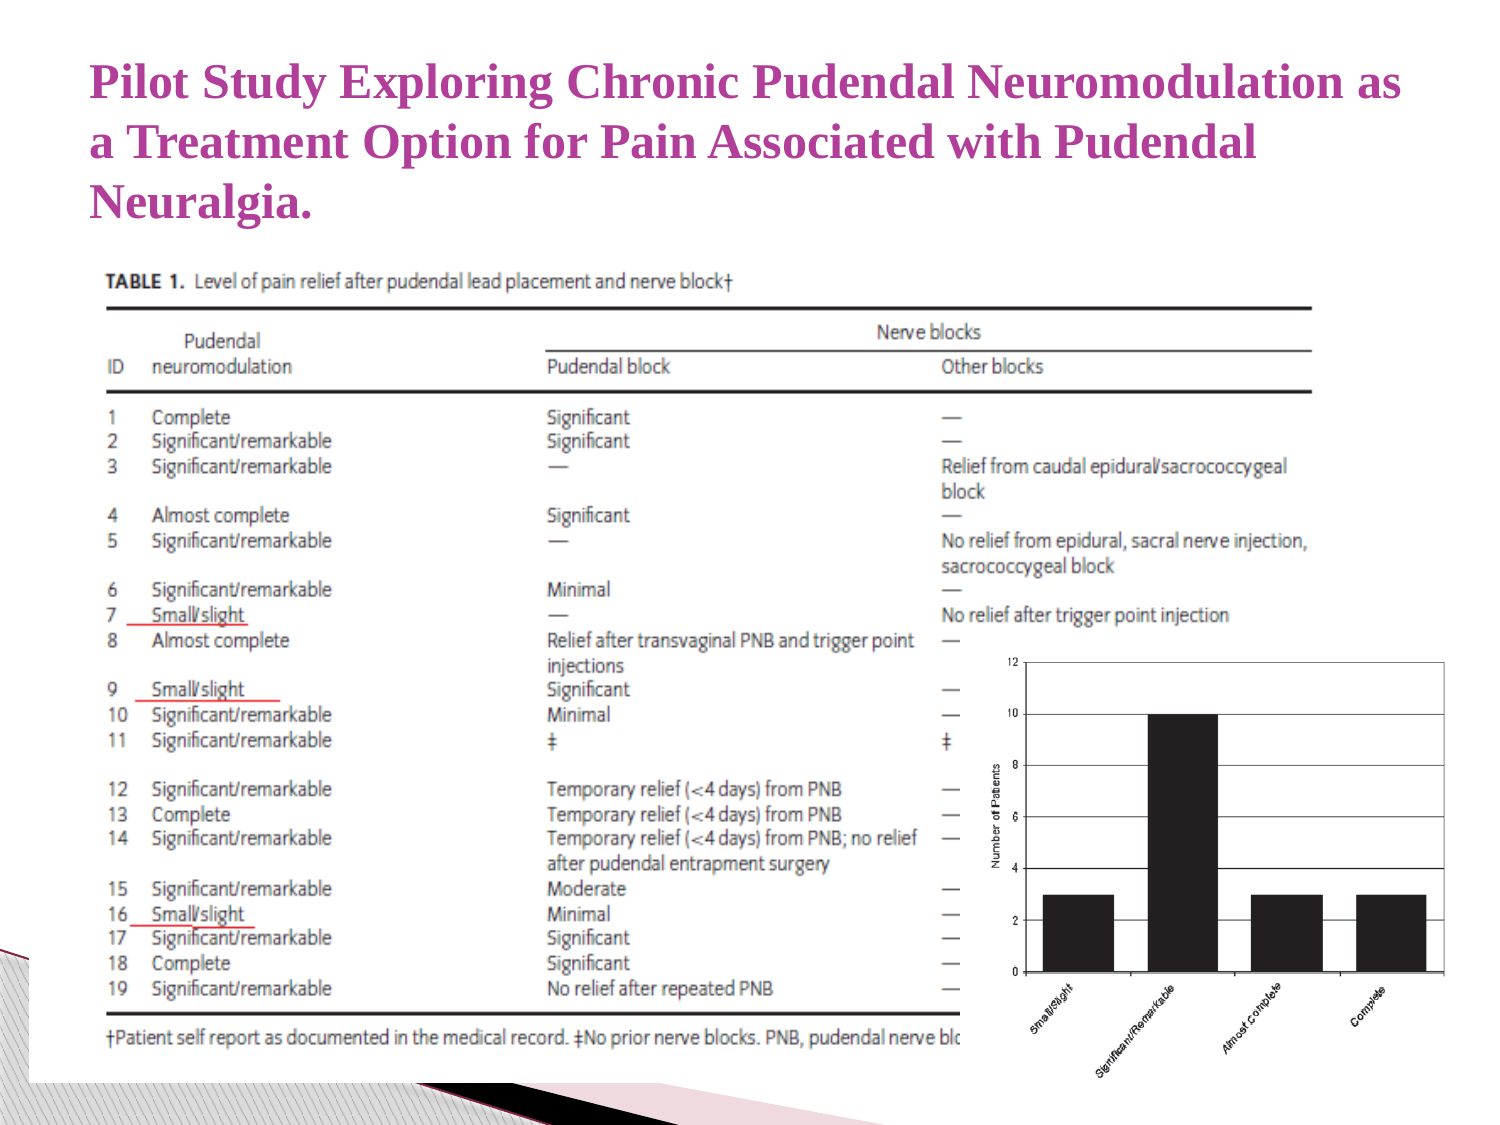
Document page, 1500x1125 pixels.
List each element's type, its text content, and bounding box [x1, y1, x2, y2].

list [29, 258, 1471, 1083]
title Pilot Study Exploring Chronic Pudendal Neuromodulation as a Treatment Option for Pain Associated with Pudendal Neuralgia. [75, 45, 1425, 233]
picture [960, 632, 1469, 1091]
